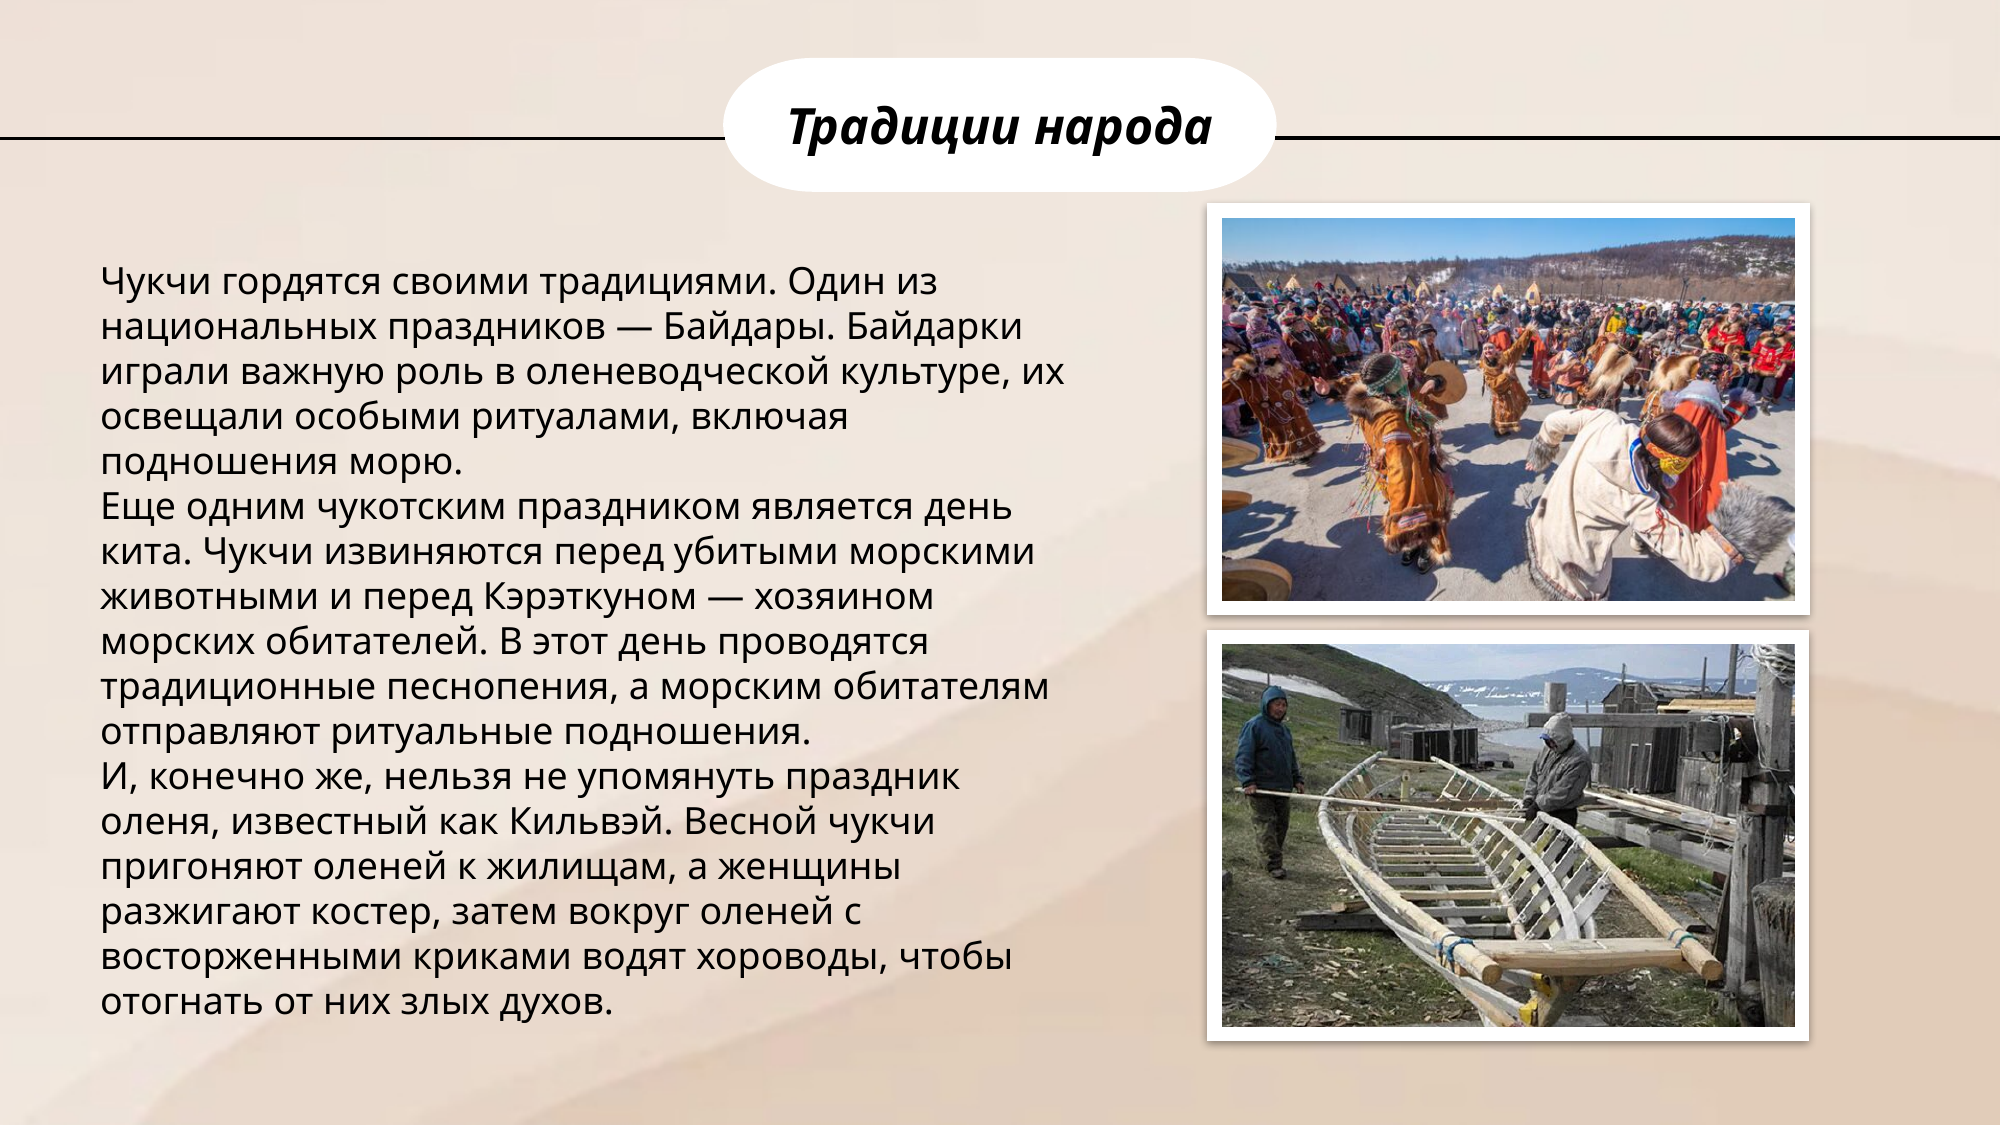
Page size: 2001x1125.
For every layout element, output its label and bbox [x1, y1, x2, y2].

list [0, 0, 2000, 1125]
picture [1220, 643, 1796, 1028]
picture [1221, 217, 1796, 602]
